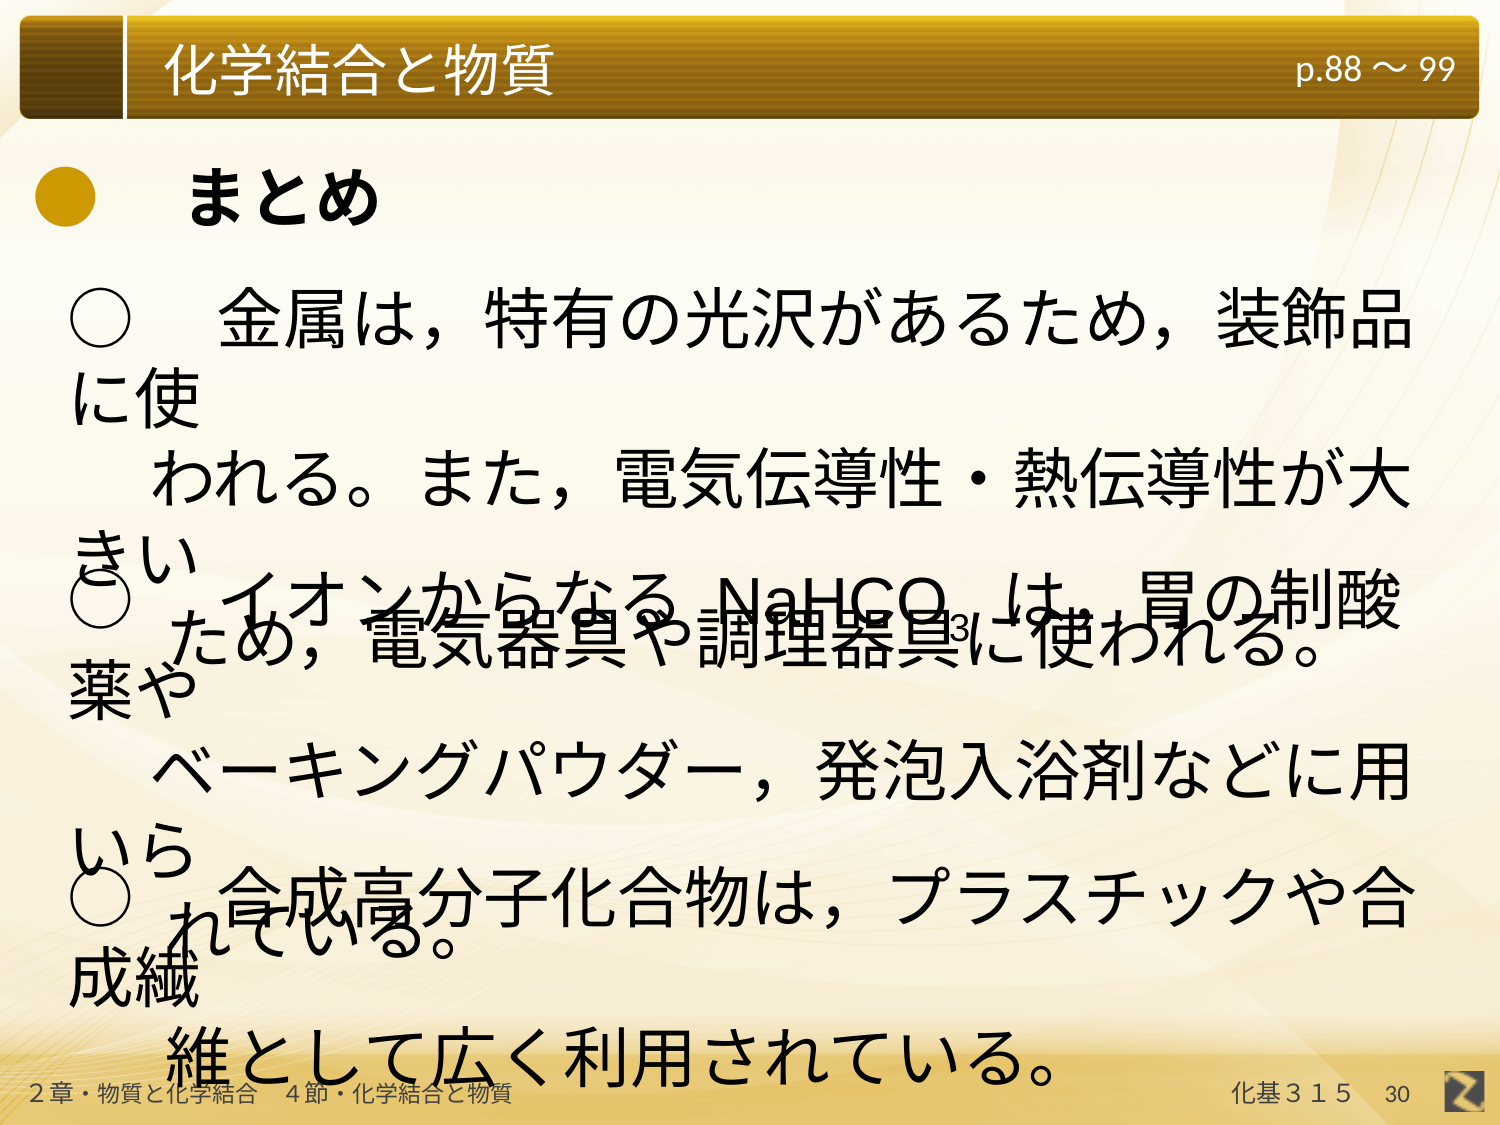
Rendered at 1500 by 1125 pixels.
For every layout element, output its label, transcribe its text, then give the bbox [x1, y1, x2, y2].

text_box ○ イオンからなる NaHCO3 は，胃の制酸薬や ベーキングパウダー，発泡入浴剤などに用いら れている。 [52, 550, 1483, 848]
picture [0, 0, 1500, 1125]
text_box ○ 合成高分子化合物は，プラスチックや合成繊 維として広く利用されている。 [52, 848, 1483, 1103]
text_box ● まとめ [17, 148, 594, 244]
text_box ○ 金属は，特有の光沢があるため，装飾品に使 われる。また，電気伝導性・熱伝導性が大きい ため，電気器具や調理器具に使われる。 [52, 269, 1483, 550]
slide_number 30 [1358, 1070, 1437, 1118]
